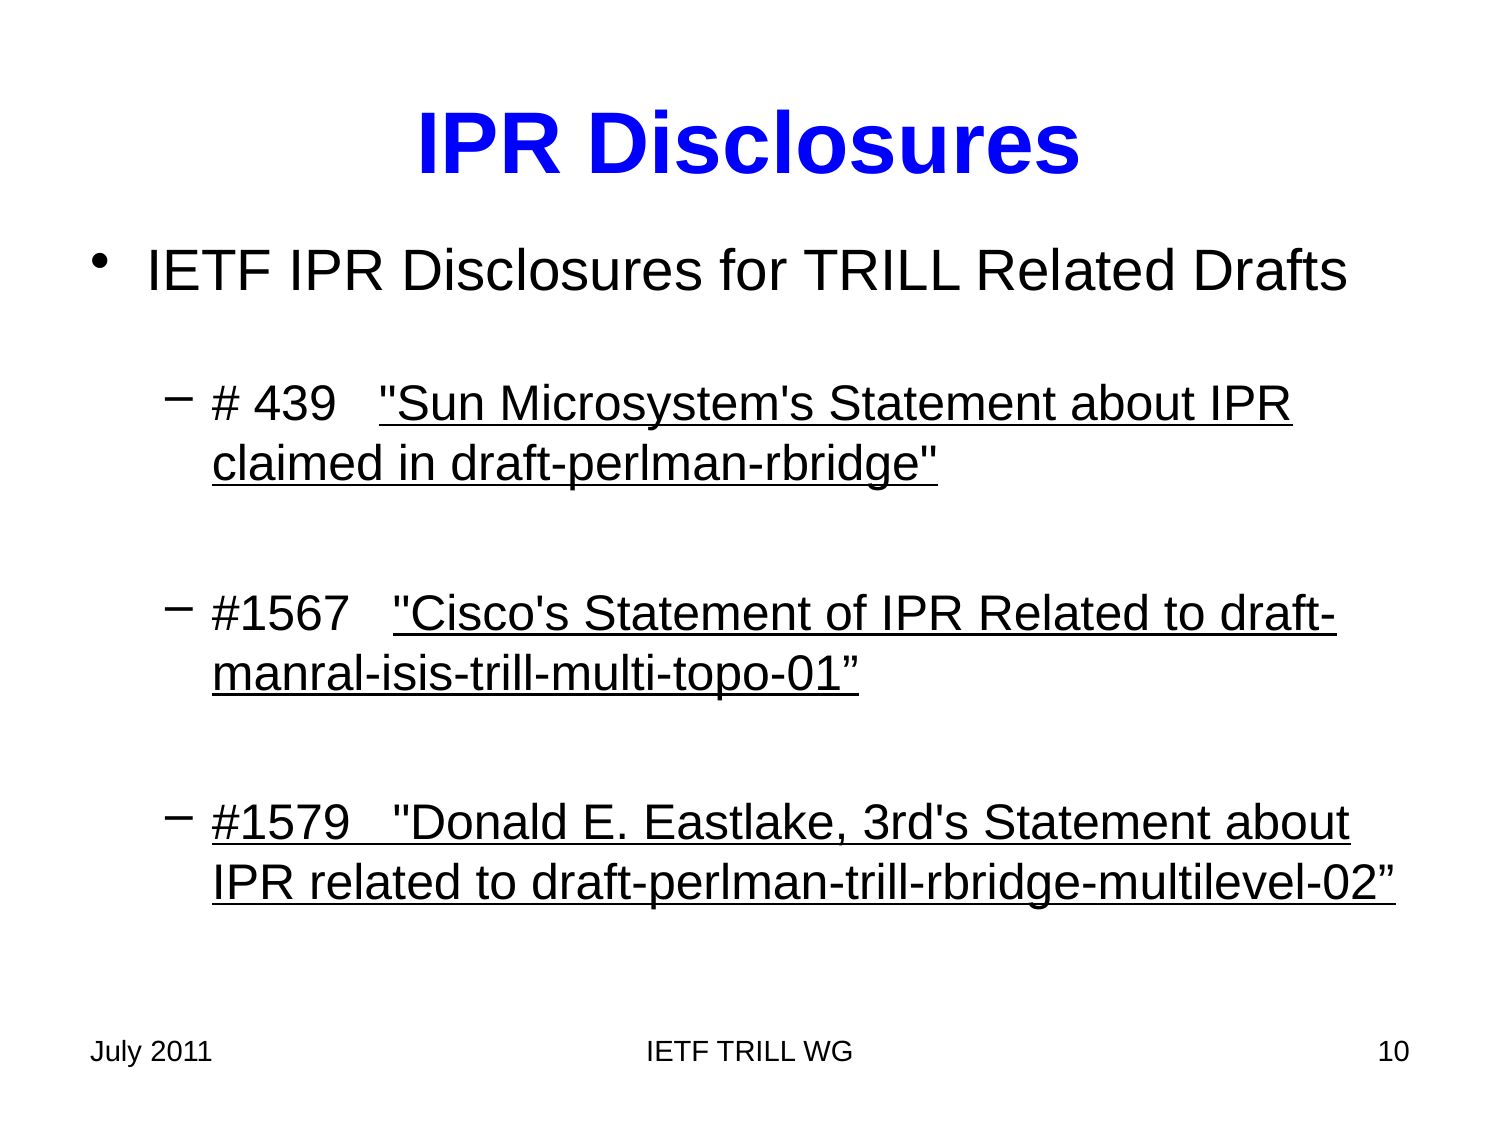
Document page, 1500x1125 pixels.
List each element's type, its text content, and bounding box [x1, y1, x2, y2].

footer IETF TRILL WG [512, 1024, 988, 1103]
title IPR Disclosures [75, 45, 1425, 224]
list IETF IPR Disclosures for TRILL Related Drafts # 439 "Sun Microsystem's Statement about IPR claimed in draft-perlman-rbridge" #1567 "Cisco's Statement of IPR Related to draft-manral-isis-trill-multi-topo-01” #1579 "Donald E. Eastlake, 3rd's Statement about IPR related to draft-perlman-trill-rbridge-multilevel-02” [75, 224, 1425, 1005]
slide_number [74, 1024, 426, 1103]
slide_number 10 [1074, 1024, 1426, 1103]
